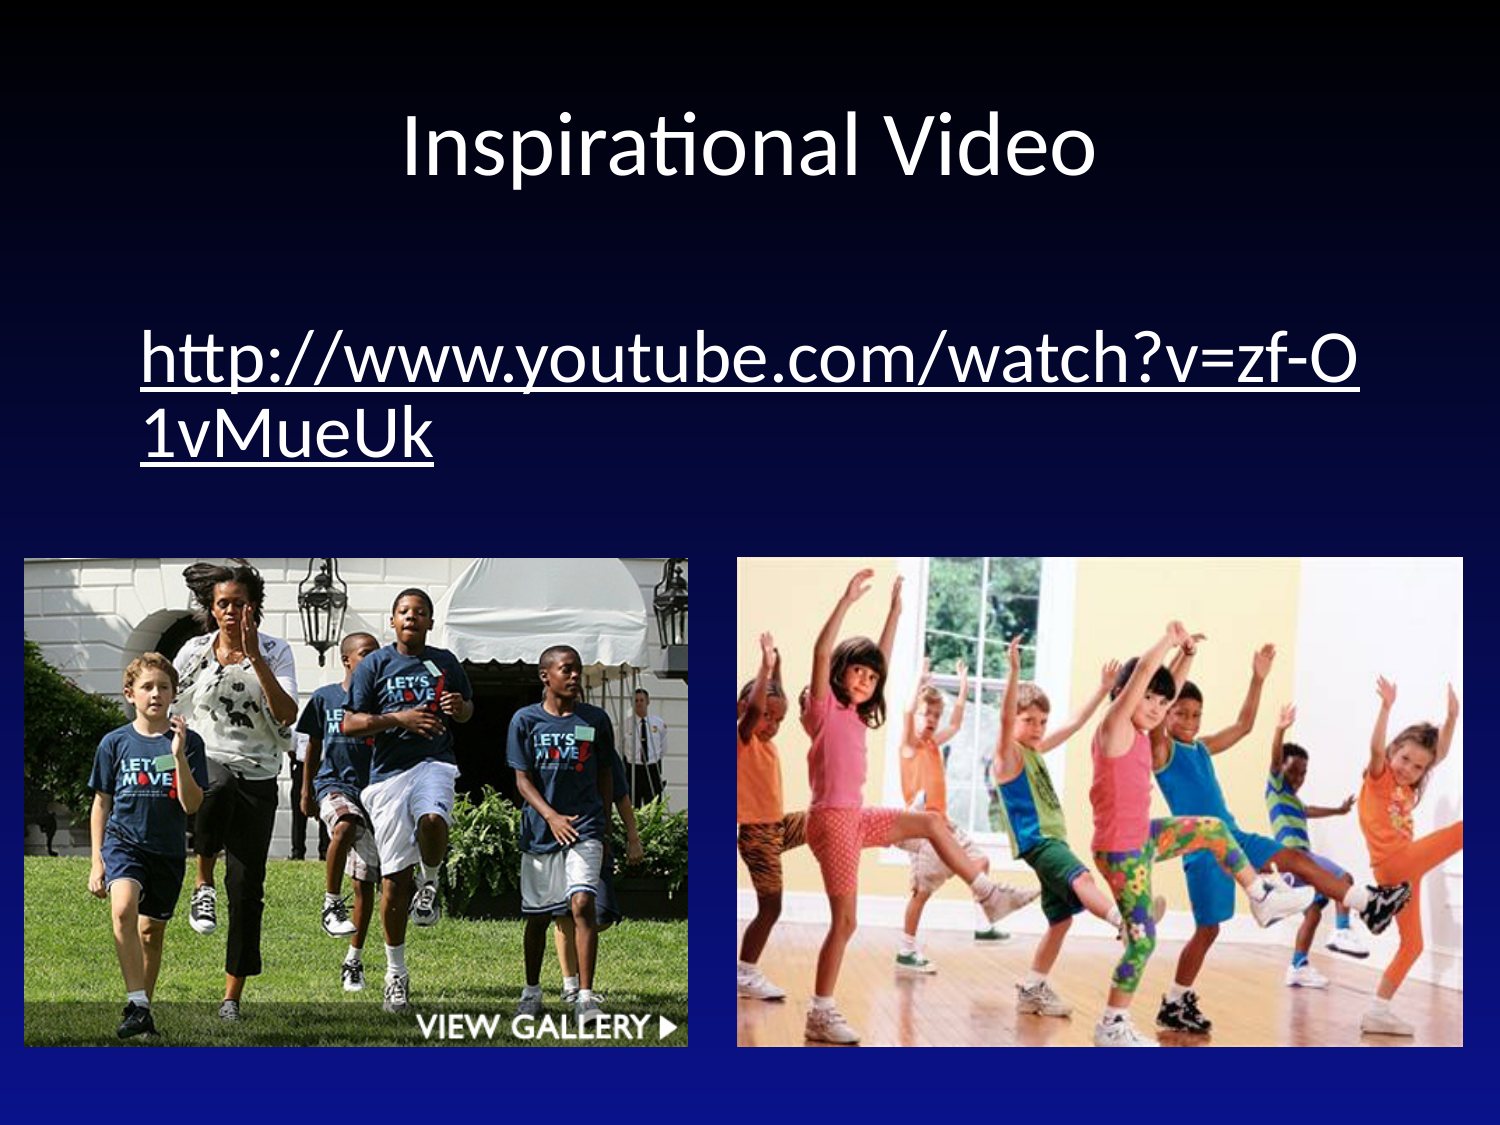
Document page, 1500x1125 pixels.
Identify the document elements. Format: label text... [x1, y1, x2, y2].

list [737, 557, 1463, 1047]
picture [24, 558, 688, 1047]
title Inspirational Video [75, 45, 1425, 233]
text_box http://www.youtube.com/watch?v=zf-O1vMueUk [124, 299, 1400, 495]
